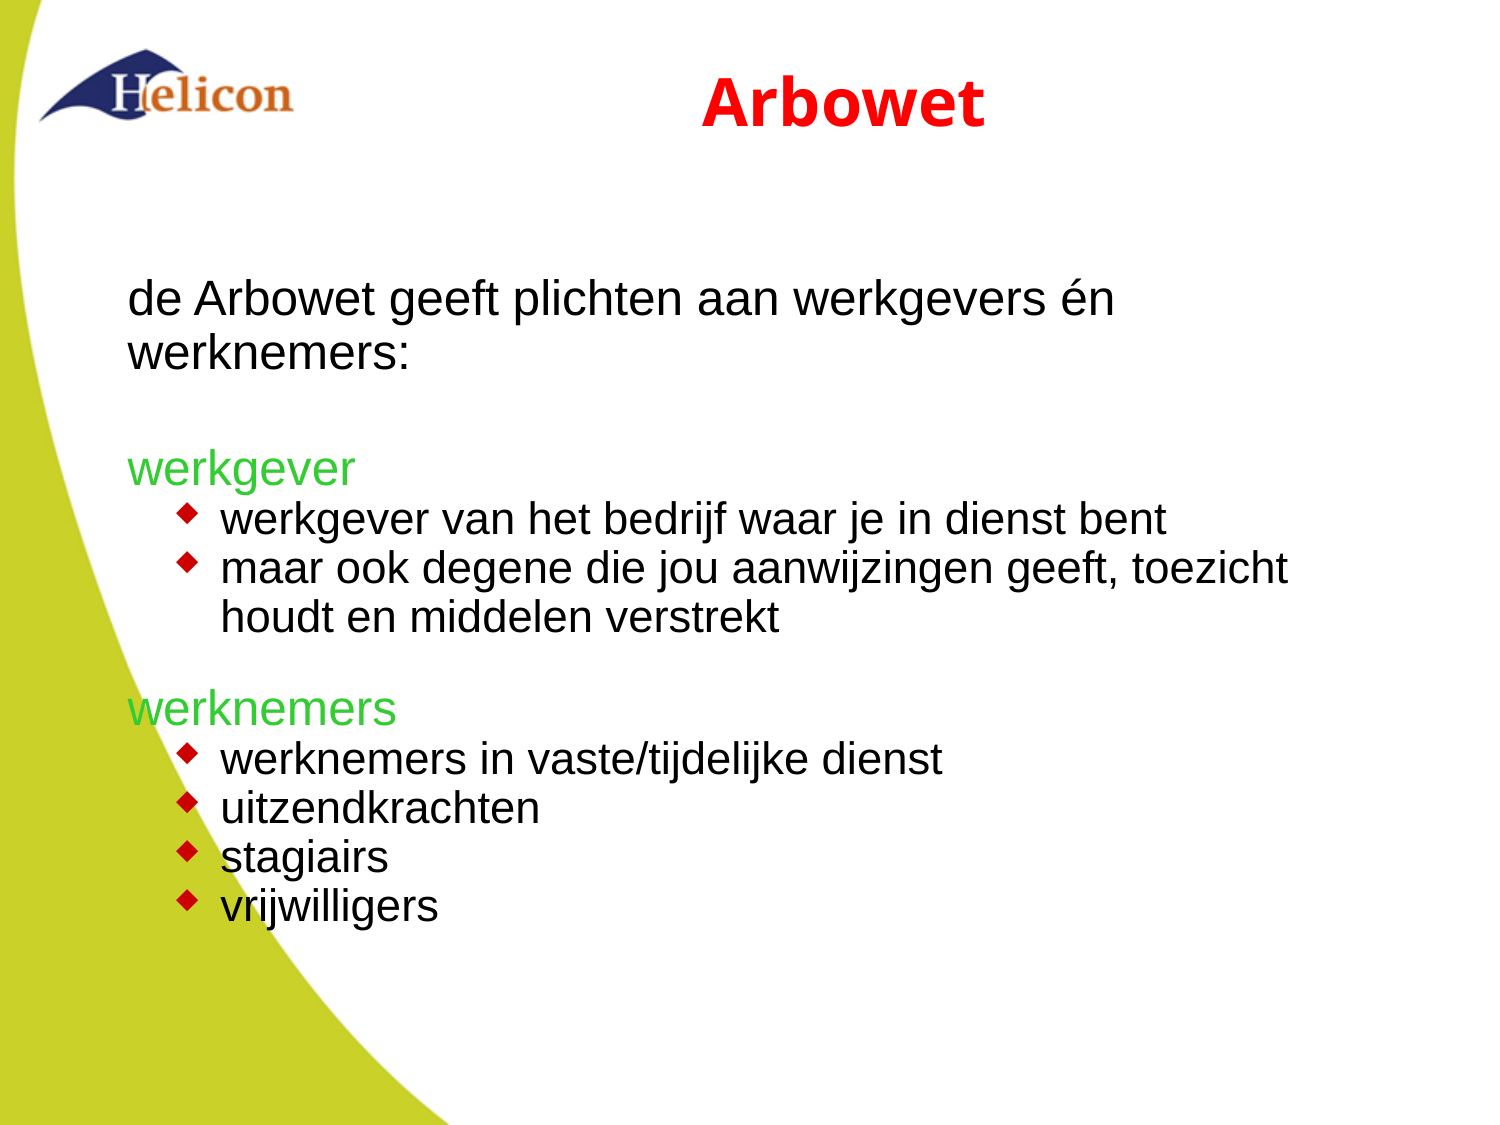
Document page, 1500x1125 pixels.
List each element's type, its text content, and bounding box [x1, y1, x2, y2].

title Arbowet [207, 19, 1483, 182]
picture [0, 0, 1500, 1125]
list de Arbowet geeft plichten aan werkgevers én werknemers: werkgever werkgever van het bedrijf waar je in dienst bent maar ook degene die jou aanwijzingen geeft, toezicht houdt en middelen verstrekt werknemers werknemers in vaste/tijdelijke dienst uitzendkrachten stagiairs vrijwilligers [112, 265, 1413, 941]
